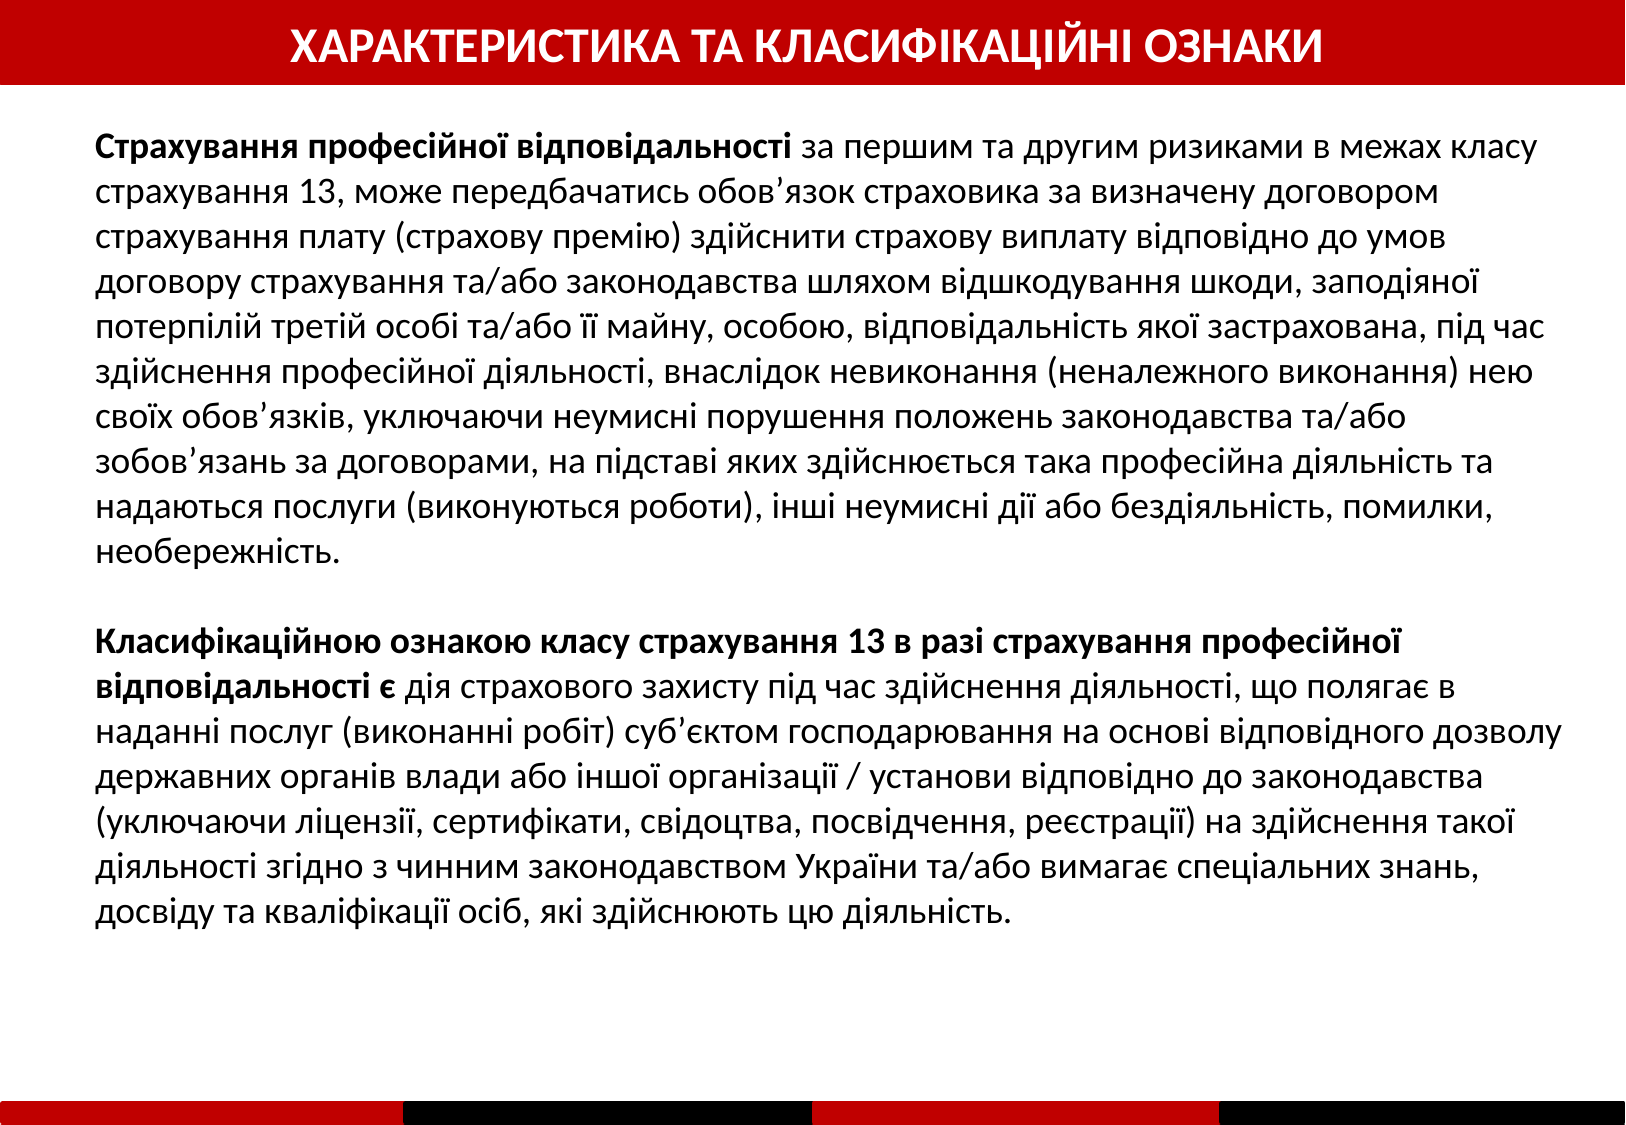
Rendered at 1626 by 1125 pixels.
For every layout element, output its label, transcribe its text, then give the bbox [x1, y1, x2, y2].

text_box Страхування професійної відповідальності за першим та другим ризиками в межах класу страхування 13, може передбачатись обов’язок страховика за визначену договором страхування плату (страхову премію) здійснити страхову виплату відповідно до умов договору страхування та/або законодавства шляхом відшкодування шкоди, заподіяної потерпілій третій особі та/або її майну, особою, відповідальність якої застрахована, під час здійснення професійної діяльності, внаслідок невиконання (неналежного виконання) нею своїх обов’язків, уключаючи неумисні порушення положень законодавства та/або зобов’язань за договорами, на підставі яких здійснюється така професійна діяльність та надаються послуги (виконуються роботи), інші неумисні дії або бездіяльність, помилки, необережність. Класифікаційною ознакою класу страхування 13 в разі страхування професійної відповідальності є дія страхового захисту під час здійснення діяльності, що полягає в наданні послуг (виконанні робіт) суб’єктом господарювання на основі відповідного дозволу державних органів влади або іншої організації / установи відповідно до законодавства (уключаючи ліцензії, сертифікати, свідоцтва, посвідчення, реєстрації) на здійснення такої діяльності згідно з чинним законодавством України та/або вимагає спеціальних знань, досвіду та кваліфікації осіб, які здійснюють цю діяльність. [80, 113, 1593, 939]
picture [0, 1101, 1625, 1125]
text_box ХАРАКТЕРИСТИКА ТА КЛАСИФІКАЦІЙНІ ОЗНАКИ [0, 0, 1625, 85]
